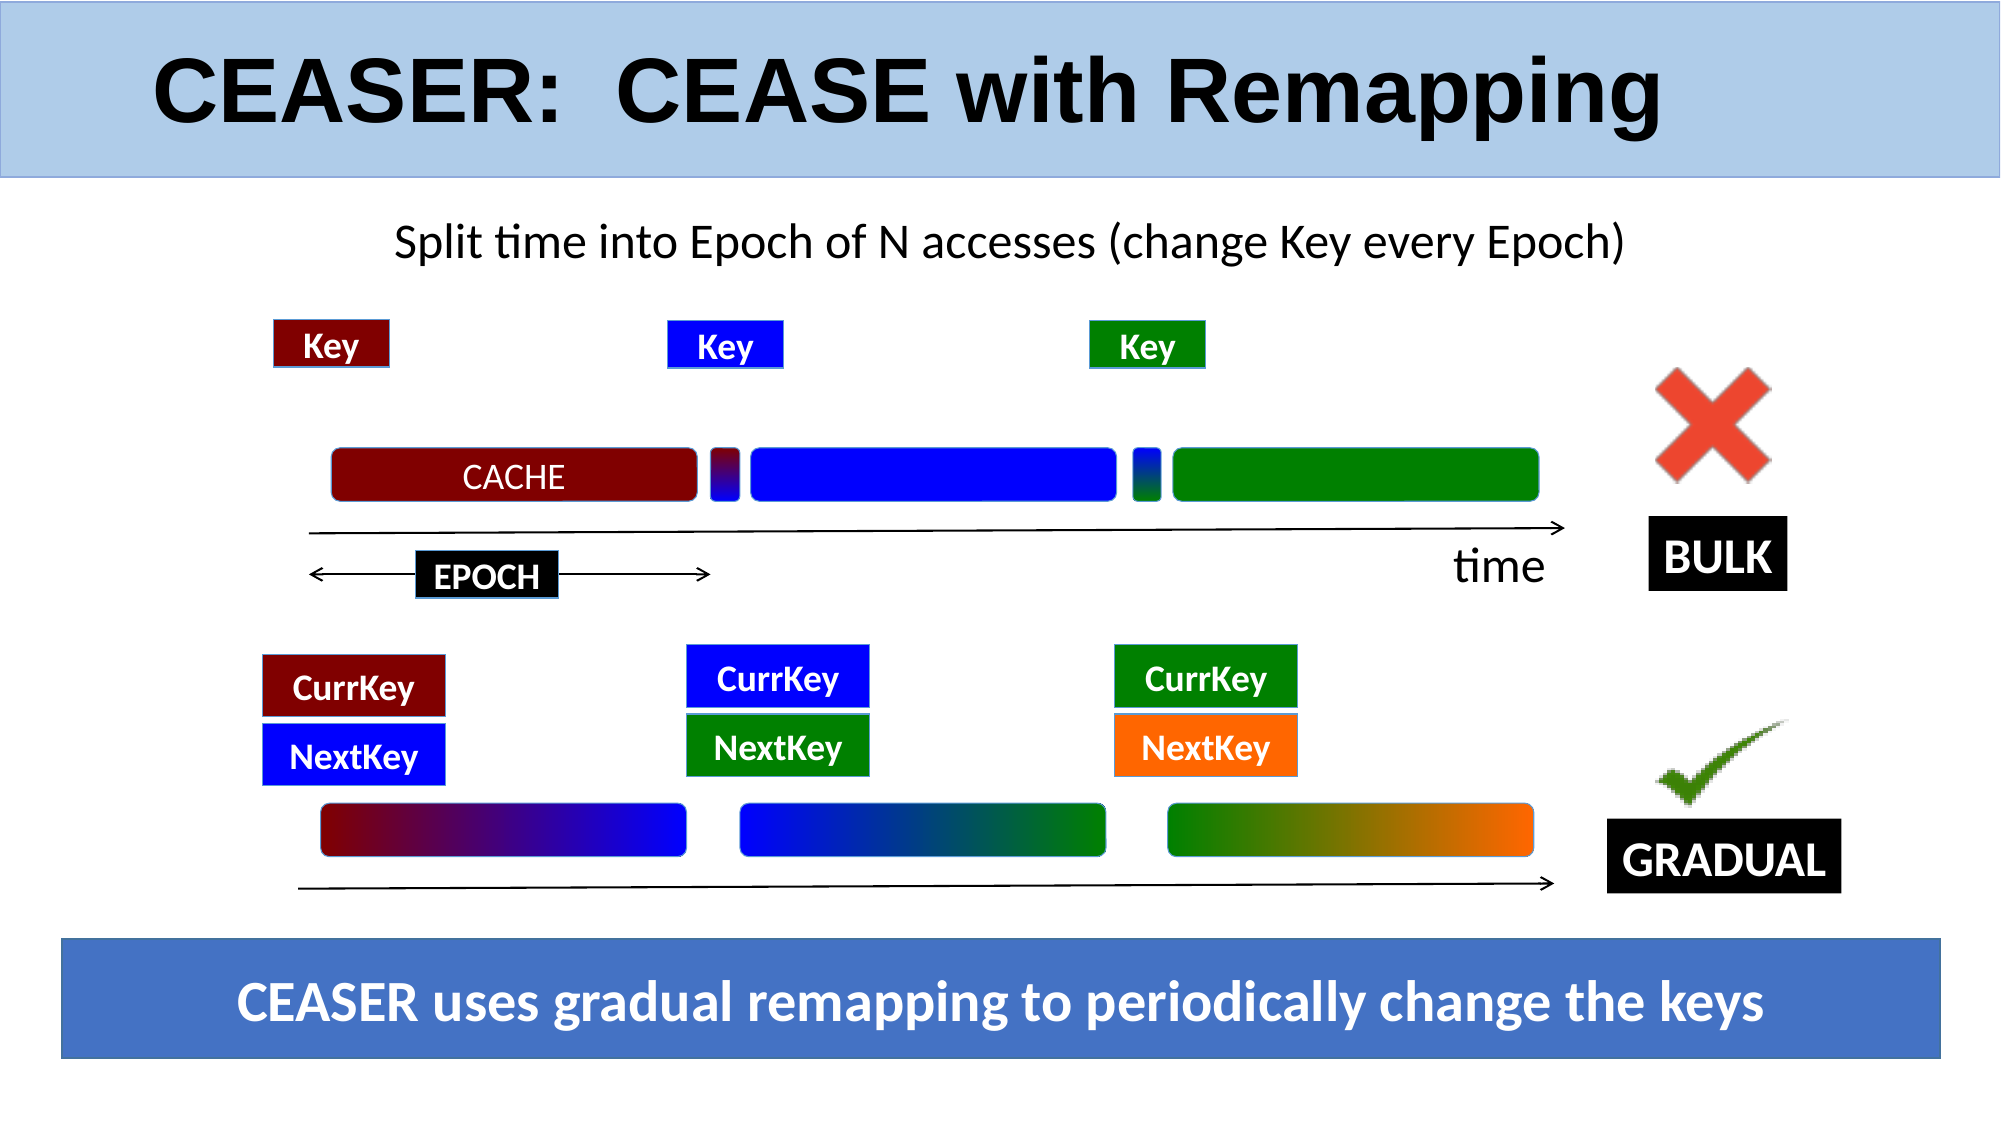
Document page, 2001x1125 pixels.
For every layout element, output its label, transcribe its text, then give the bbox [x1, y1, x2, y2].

text_box Split time into Epoch of N accesses (change Key every Epoch) [379, 200, 1642, 276]
text_box [1167, 802, 1535, 858]
text_box [739, 802, 1107, 858]
text_box Key [667, 320, 784, 369]
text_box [1114, 644, 1298, 777]
text_box EPOCH [415, 575, 559, 599]
text_box [1132, 447, 1162, 502]
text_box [1647, 367, 1789, 592]
text_box [1172, 447, 1540, 502]
title CEASER: CEASE with Remapping [137, 34, 1863, 151]
text_box time [1438, 524, 1561, 528]
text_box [686, 644, 870, 777]
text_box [262, 654, 687, 857]
text_box Key [1089, 320, 1206, 369]
text_box Key [273, 319, 390, 368]
text_box [709, 447, 741, 502]
text_box CACHE [330, 447, 698, 502]
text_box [308, 528, 1565, 534]
text_box [750, 447, 1118, 502]
text_box CEASER uses gradual remapping to periodically change the keys [61, 938, 1941, 1059]
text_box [298, 883, 1555, 889]
text_box EPOCH [415, 550, 559, 574]
text_box time [1438, 534, 1561, 600]
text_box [1605, 719, 1844, 895]
